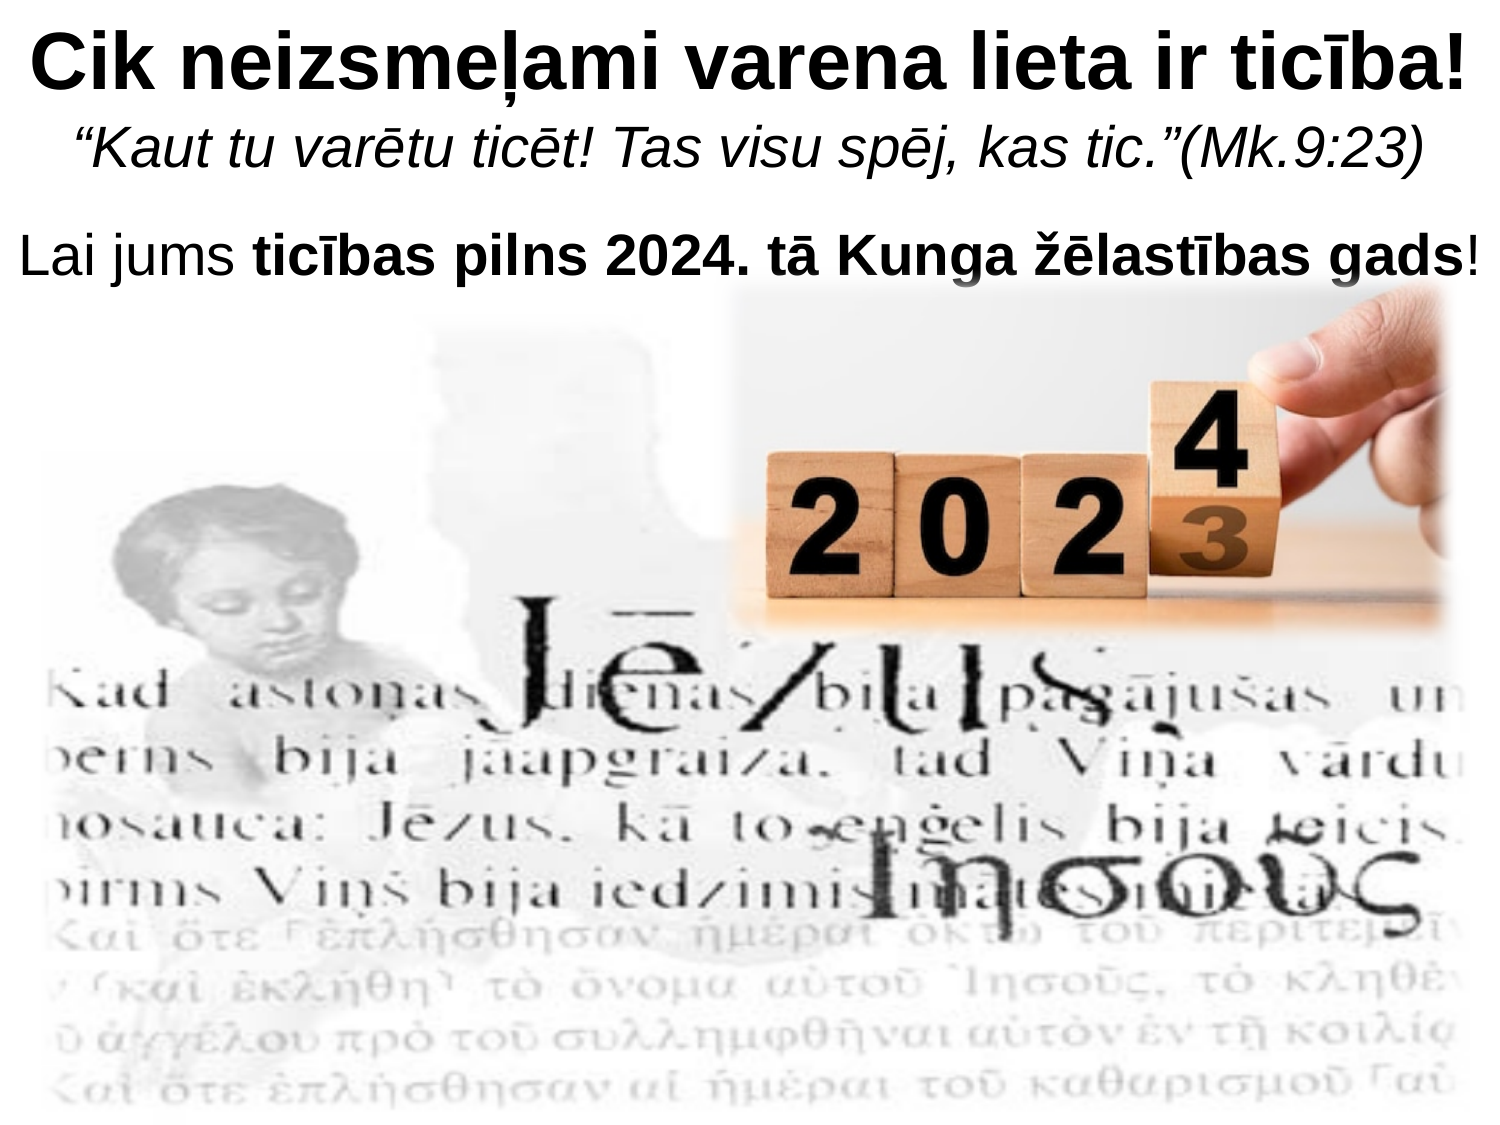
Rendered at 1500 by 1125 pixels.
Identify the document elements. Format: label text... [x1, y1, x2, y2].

title Cik neizsmeļami varena lieta ir ticība! [0, 0, 1500, 101]
text_box “Kaut tu varētu ticēt! Tas visu spēj, kas tic.”(Mk.9:23) Lai jums ticības pilns 2024. tā Kunga žēlastības gads! [0, 101, 1500, 208]
picture [41, 266, 1470, 1125]
